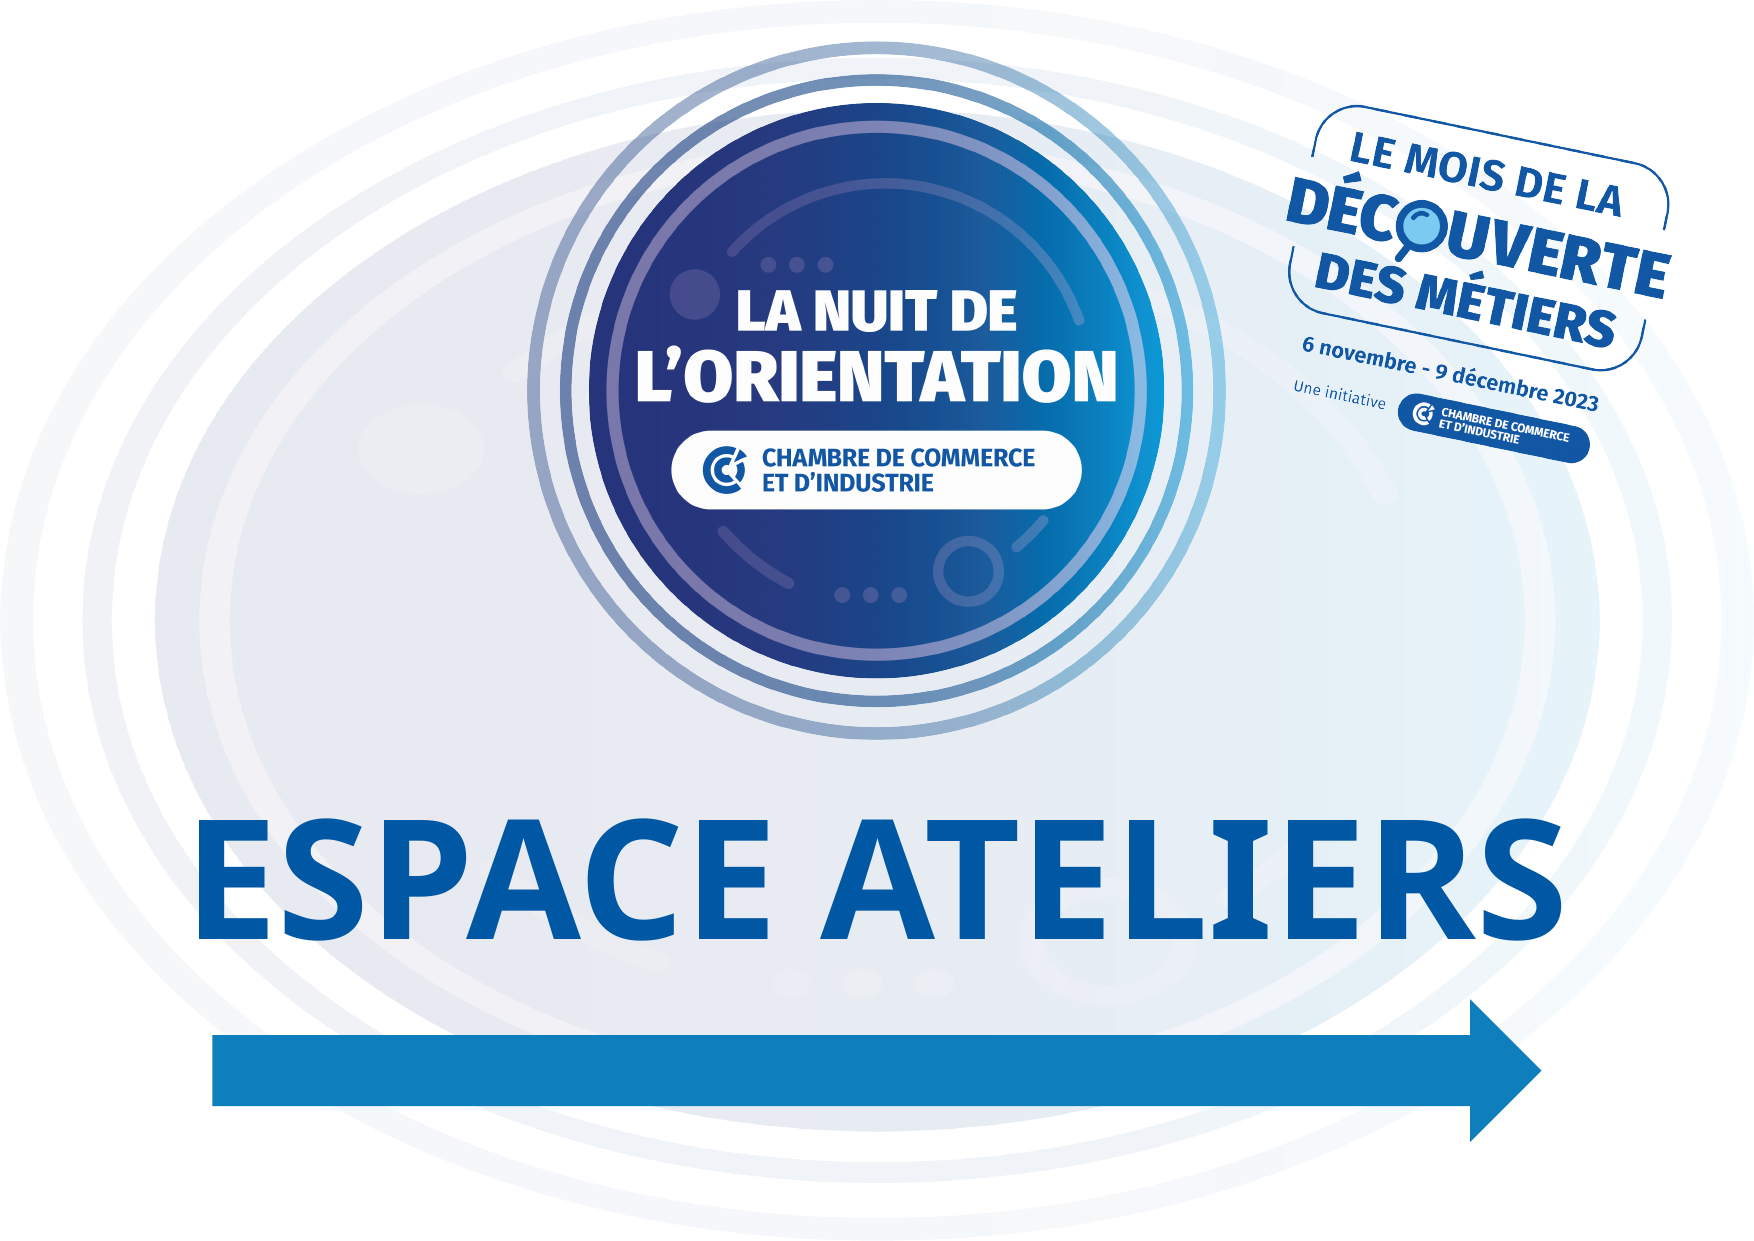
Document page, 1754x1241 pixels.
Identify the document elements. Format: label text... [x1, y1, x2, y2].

text_box ESPACE ATELIERS [168, 765, 1586, 981]
picture [527, 41, 1227, 740]
text_box [211, 996, 1543, 1145]
picture [1250, 95, 1688, 474]
